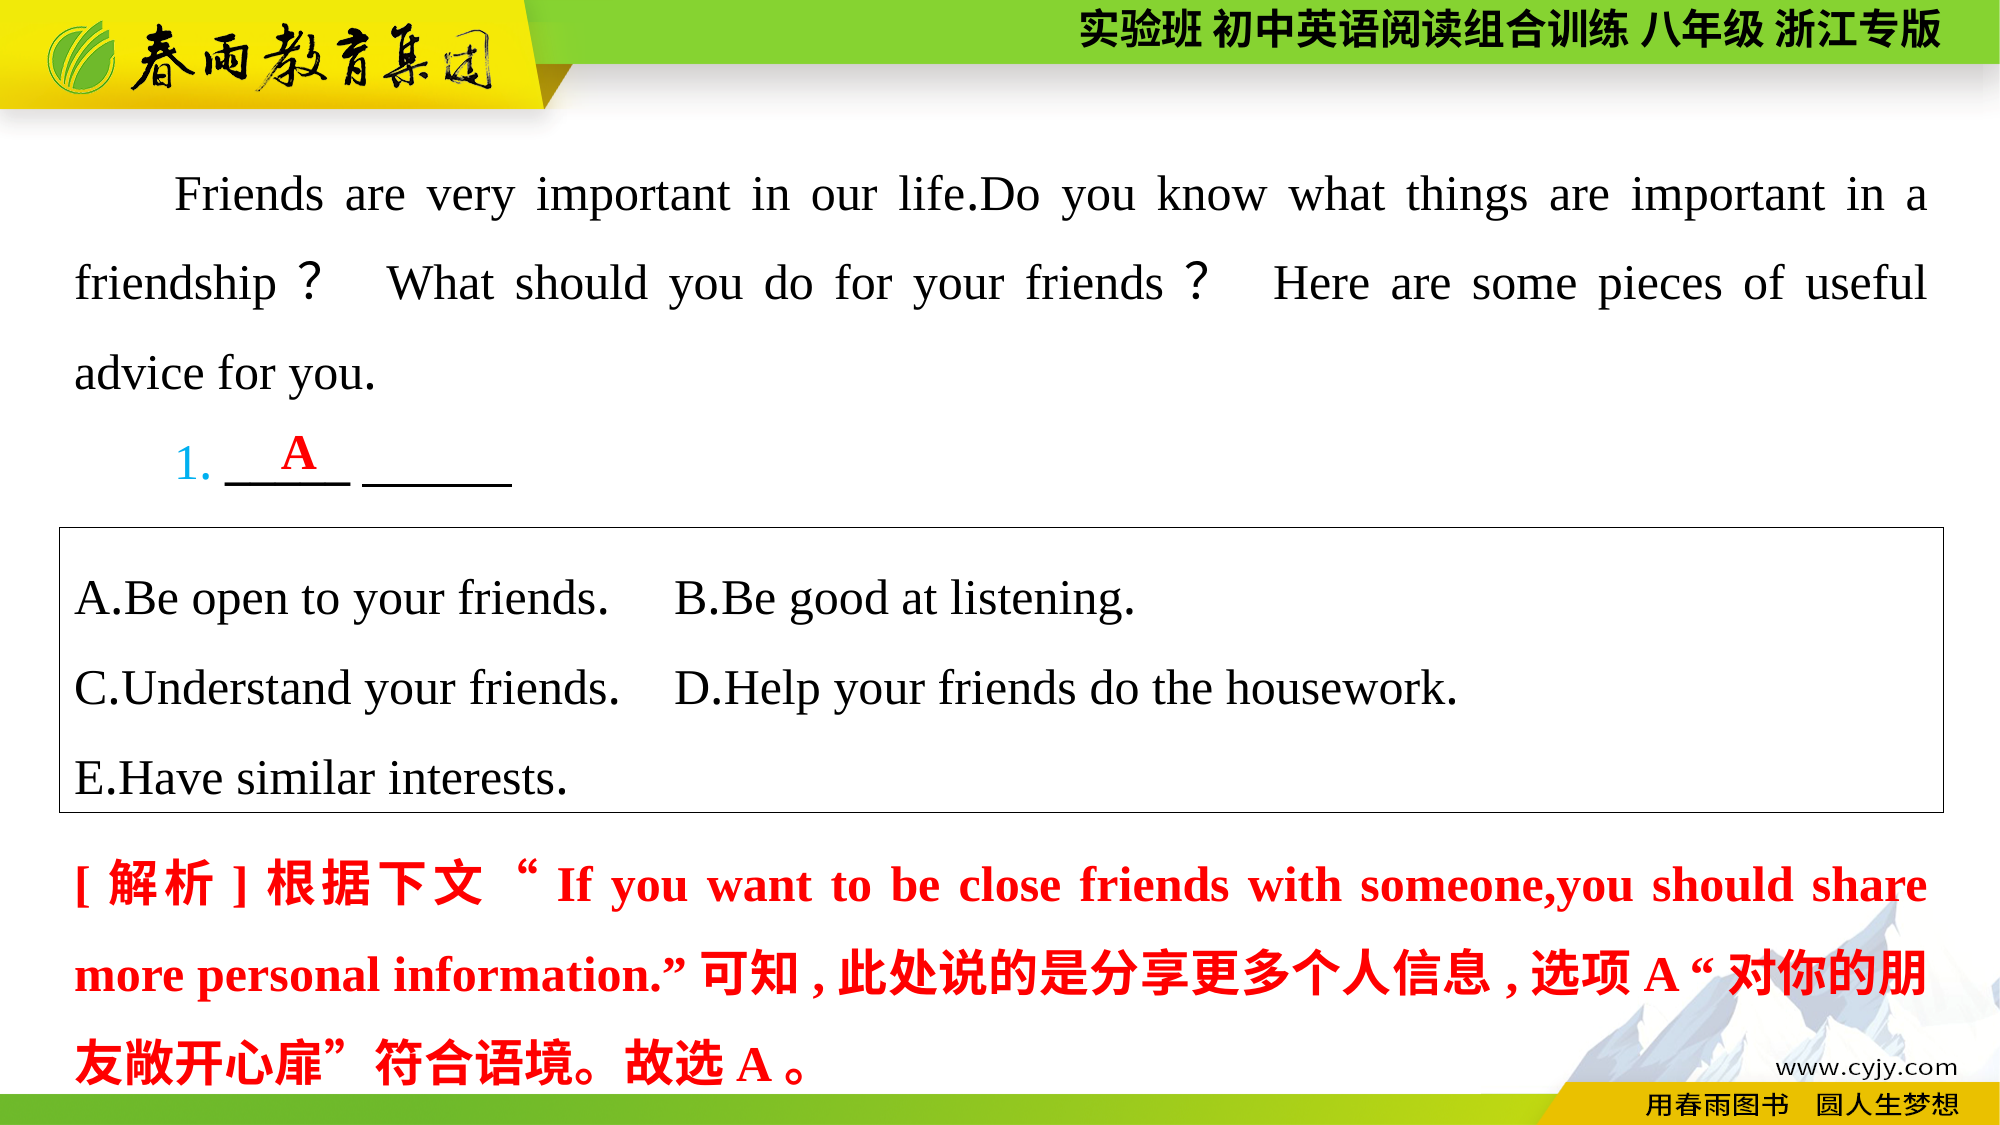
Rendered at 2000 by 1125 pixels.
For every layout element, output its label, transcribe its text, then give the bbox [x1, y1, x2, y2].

list Friends are very important in our life.Do you know what things are important in a friendship？ What should you do for your friends？ Here are some pieces of useful advice for you. 1. _____ [59, 122, 1944, 502]
text_box A [265, 411, 332, 487]
text_box A.Be open to your friends. B.Be good at listening. C.Understand your friends. D.Help your friends do the housework. E.Have similar interests. [59, 527, 1944, 813]
text_box [解析]根据下文“If you want to be close friends with someone,you should share more personal information.”可知,此处说的是分享更多个人信息,选项A “对你的朋友敞开心扉”符合语境。故选A。 [59, 814, 1944, 1100]
picture [0, 0, 2000, 1125]
